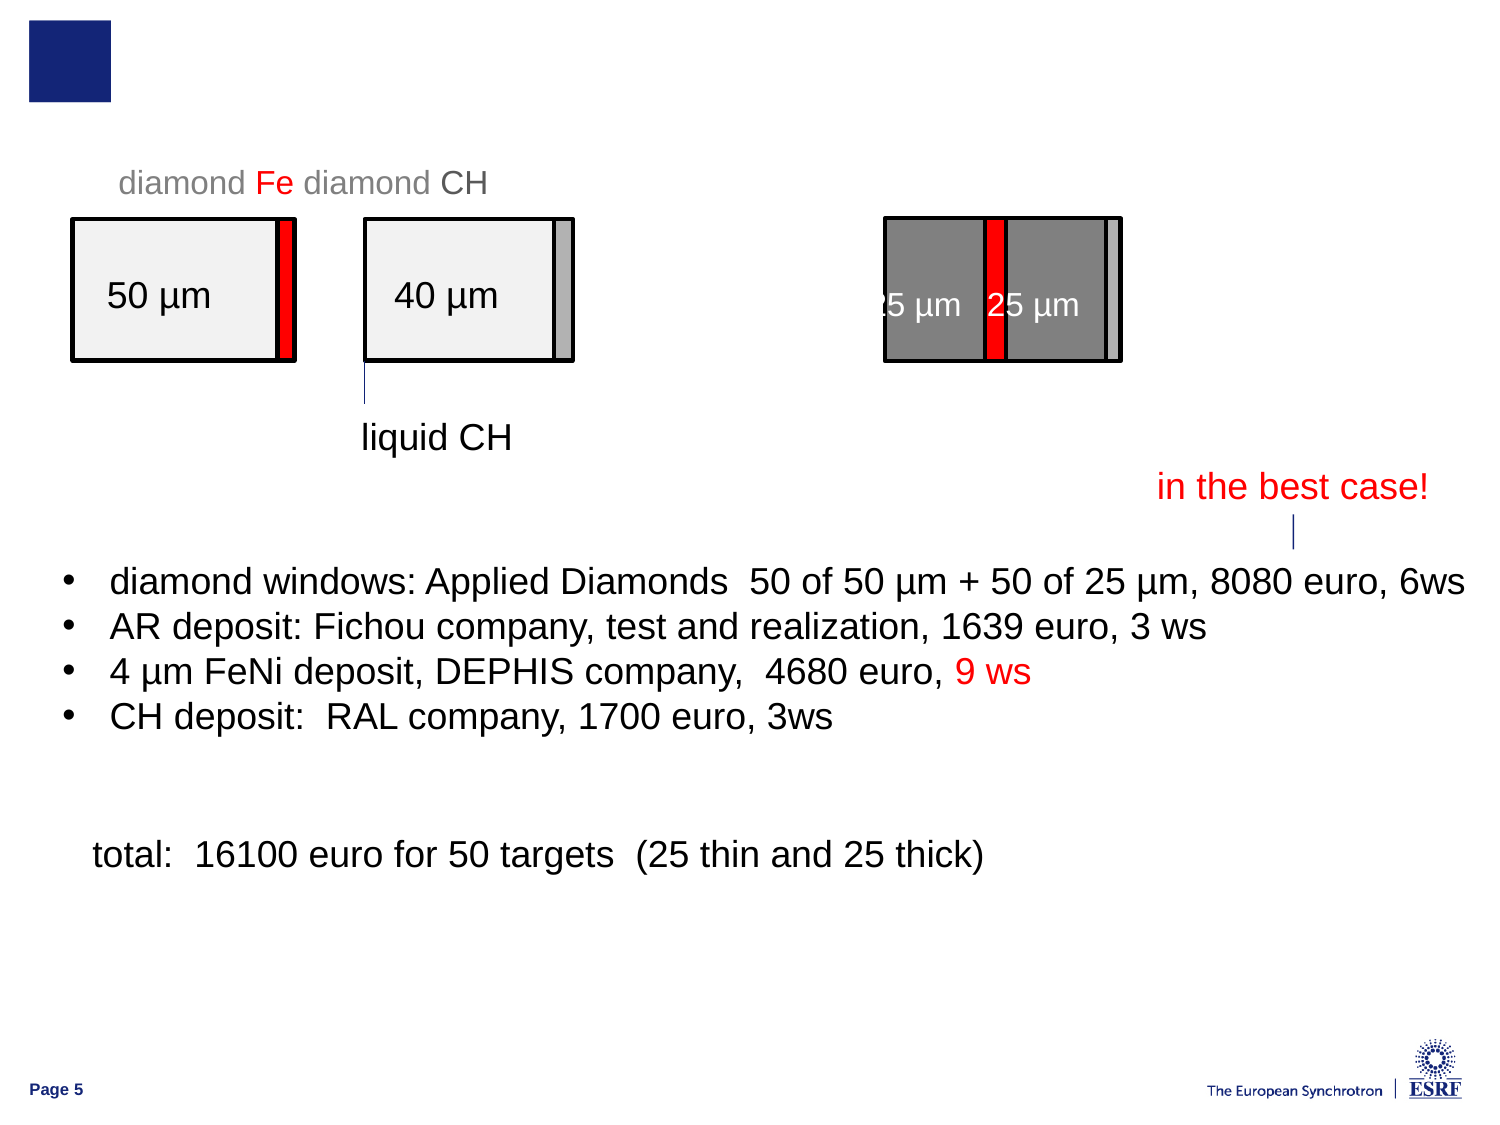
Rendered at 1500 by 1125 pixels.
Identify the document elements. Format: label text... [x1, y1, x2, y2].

text_box liquid CH [346, 412, 528, 465]
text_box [72, 153, 1121, 404]
slide_number Page 5 [29, 1063, 98, 1099]
picture [1175, 1018, 1500, 1125]
text_box in the best case! [1142, 454, 1445, 515]
text_box total: 16100 euro for 50 targets (25 thin and 25 thick) [77, 822, 1001, 882]
text_box diamond windows: Applied Diamonds 50 of 50 µm + 50 of 25 µm, 8080 euro, 6ws AR deposit: Fichou company, test and realization, 1639 euro, 3 ws 4 µm FeNi deposit, DEPHIS company, 4680 euro, 9 ws CH deposit: RAL company, 1700 euro, 3ws [47, 549, 1492, 879]
